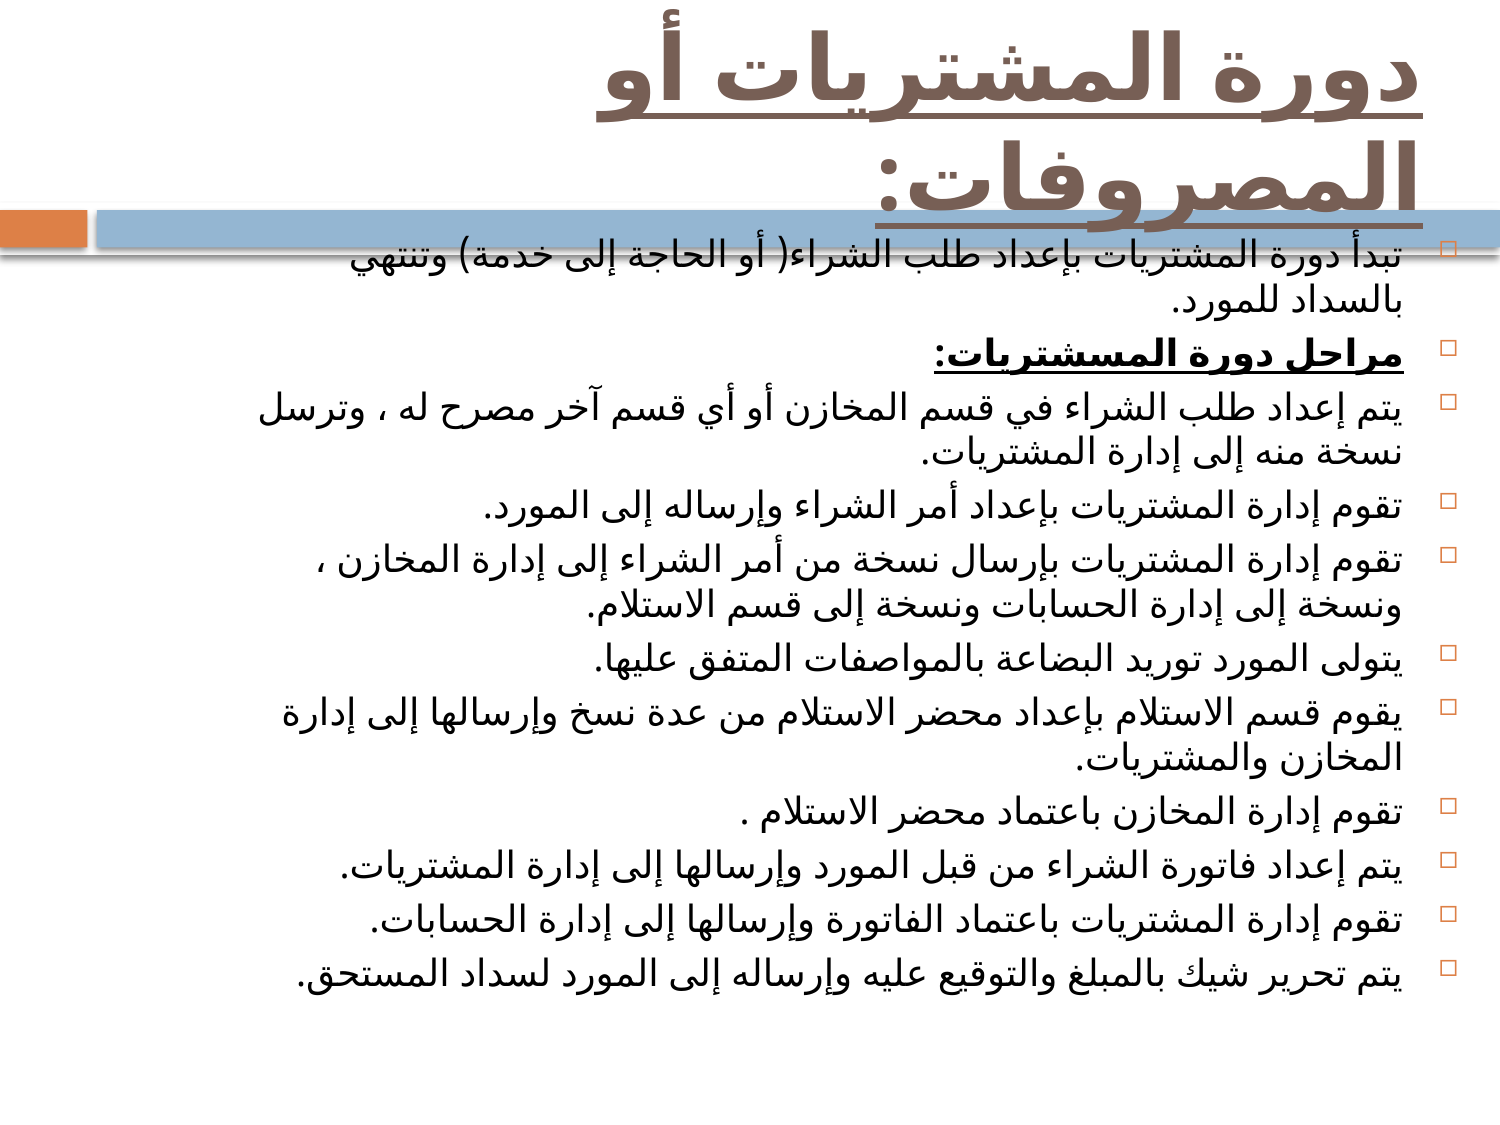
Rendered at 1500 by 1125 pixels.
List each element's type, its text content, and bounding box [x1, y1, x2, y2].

list تبدأ دورة المشتريات بإعداد طلب الشراء( أو الحاجة إلى خدمة) وتنتهي بالسداد للمورد. مراحل دورة المسشتريات: يتم إعداد طلب الشراء في قسم المخازن أو أي قسم آخر مصرح له ، وترسل نسخة منه إلى إدارة المشتريات. تقوم إدارة المشتريات بإعداد أمر الشراء وإرساله إلى المورد. تقوم إدارة المشتريات بإرسال نسخة من أمر الشراء إلى إدارة المخازن ، ونسخة إلى إدارة الحسابات ونسخة إلى قسم الاستلام. يتولى المورد توريد البضاعة بالمواصفات المتفق عليها. يقوم قسم الاستلام بإعداد محضر الاستلام من عدة نسخ وإرسالها إلى إدارة المخازن والمشتريات. تقوم إدارة المخازن باعتماد محضر الاستلام . يتم إعداد فاتورة الشراء من قبل المورد وإرسالها إلى إدارة المشتريات. تقوم إدارة المشتريات باعتماد الفاتورة وإرسالها إلى إدارة الحسابات. يتم تحرير شيك بالمبلغ والتوقيع عليه وإرساله إلى المورد لسداد المستحق. [235, 222, 1466, 1025]
title دورة المشتريات أو المصروفات: [100, 37, 1438, 200]
